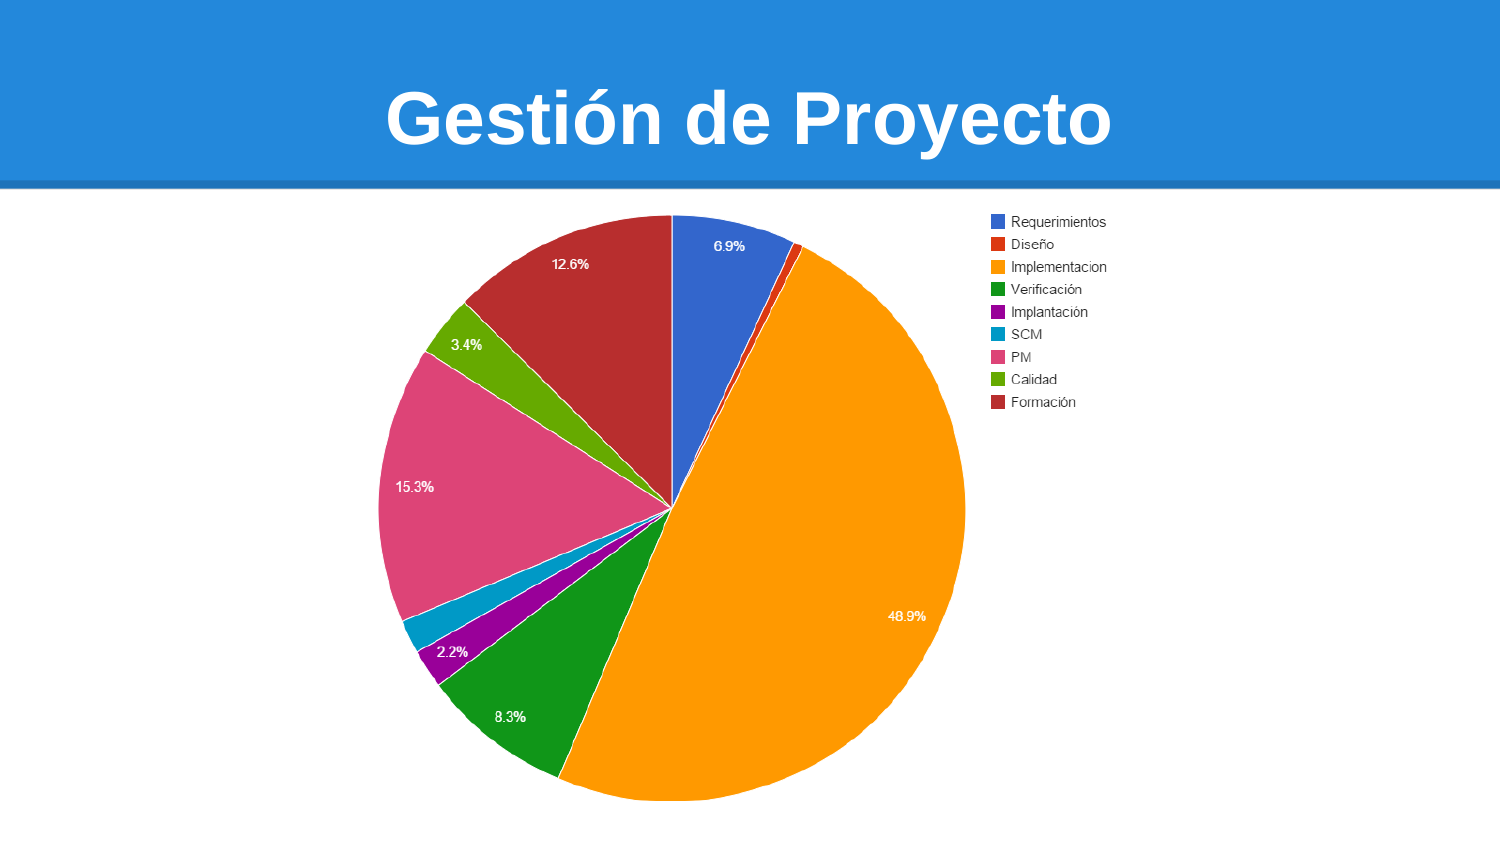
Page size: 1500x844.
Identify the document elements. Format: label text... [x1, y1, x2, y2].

title Gestión de Proyecto [75, 33, 1425, 175]
picture [373, 213, 1335, 801]
